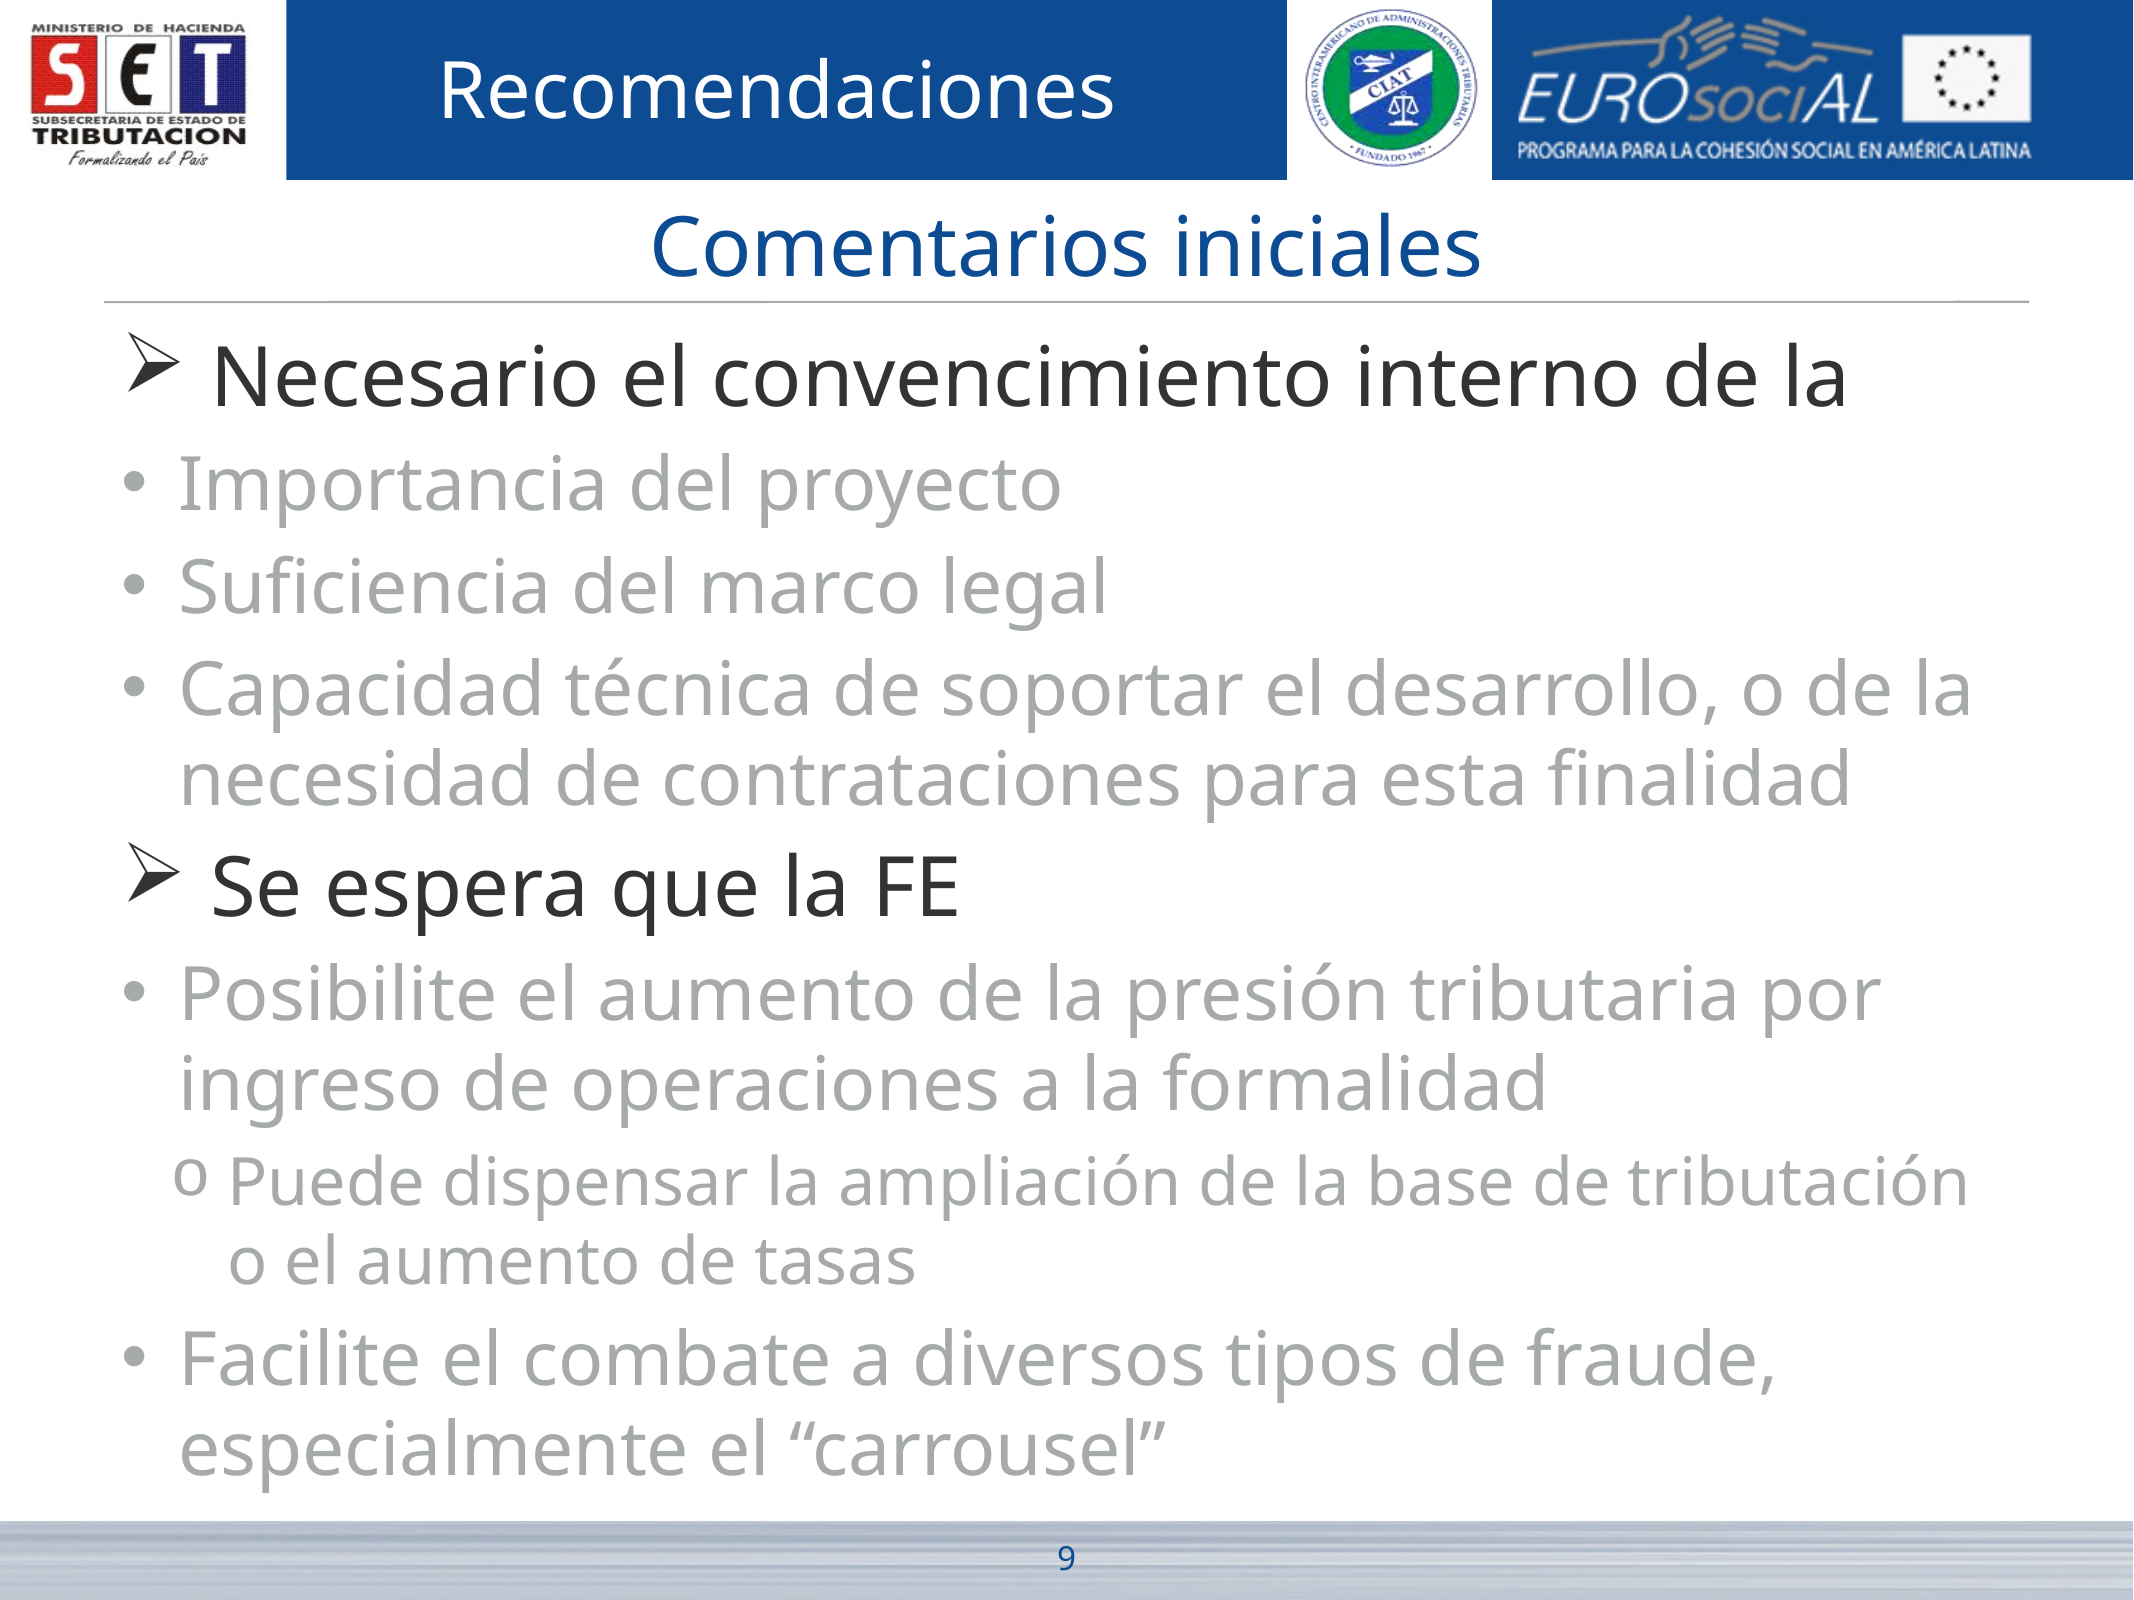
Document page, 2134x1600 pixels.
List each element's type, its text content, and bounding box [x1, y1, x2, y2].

list Necesario el convencimiento interno de la Importancia del proyecto Suficiencia del marco legal Capacidad técnica de soportar el desarrollo, o de la necesidad de contrataciones para esta finalidad Se espera que la FE Posibilite el aumento de la presión tributaria por ingreso de operaciones a la formalidad Puede dispensar la ampliación de la base de tributación o el aumento de tasas Facilite el combate a diversos tipos de fraude, especialmente el “carrousel” [106, 315, 2027, 1486]
title Comentarios iniciales [106, 185, 2027, 295]
text_box Recomendaciones [298, 32, 1256, 143]
picture [0, 1521, 2134, 1600]
picture [0, 0, 1287, 180]
picture [1492, 0, 2134, 180]
slide_number 9 [1040, 1529, 1093, 1587]
